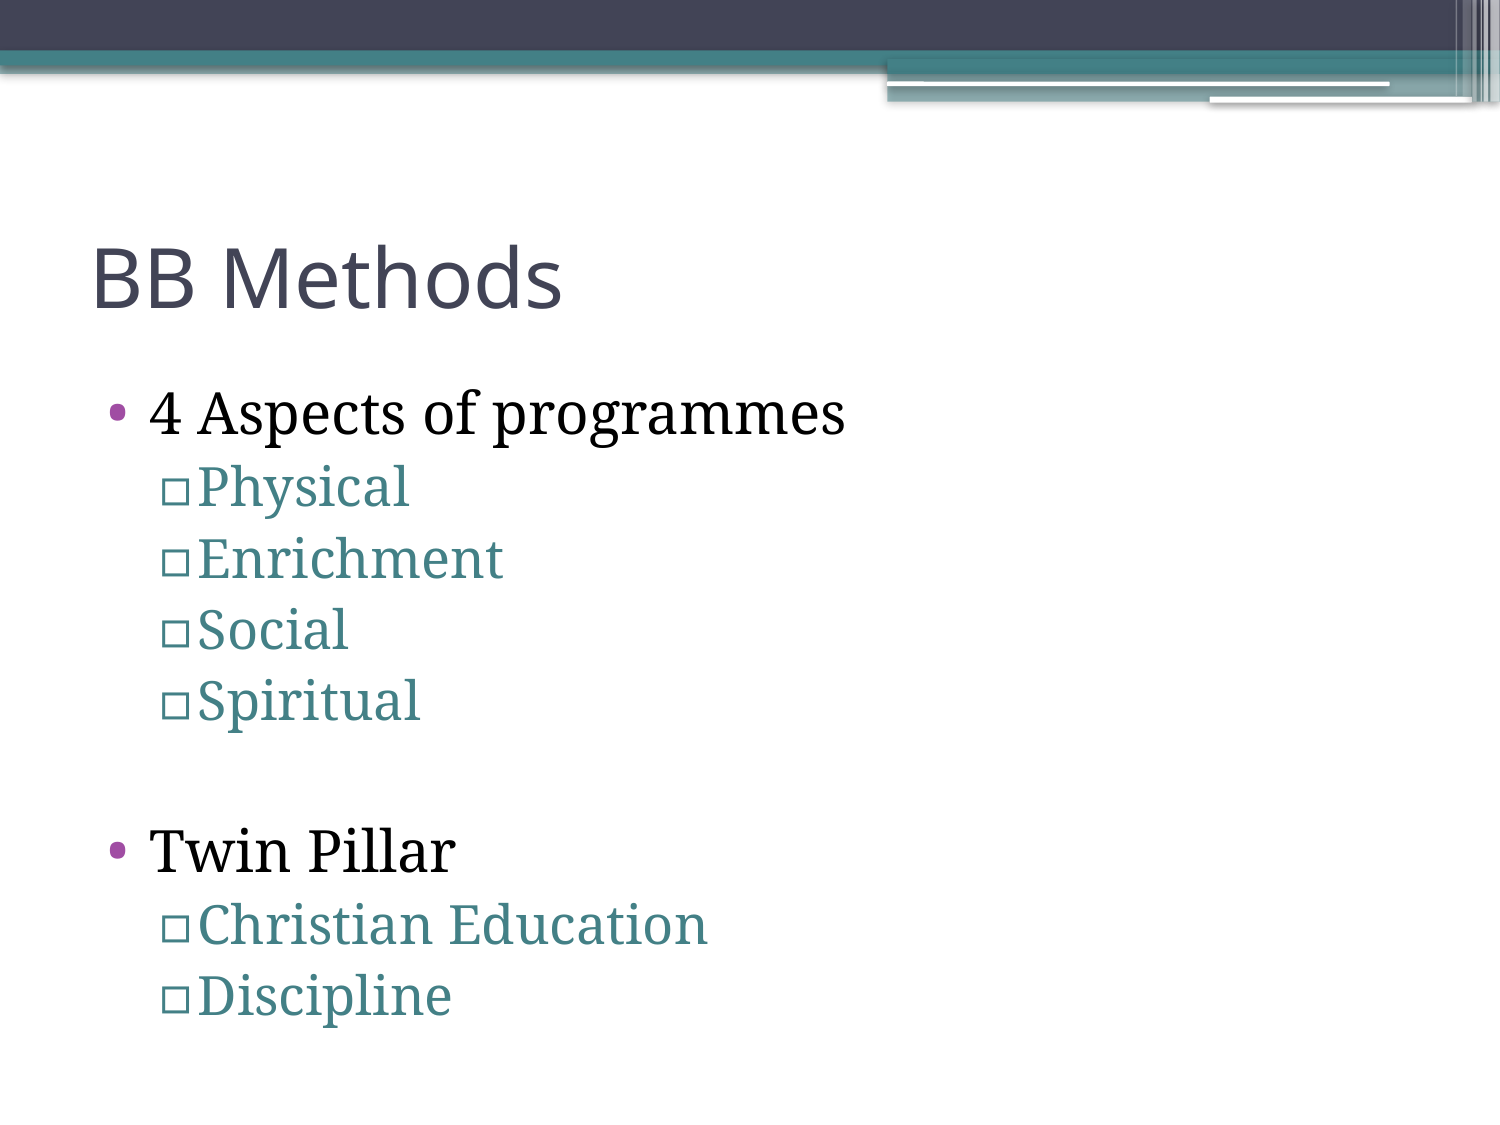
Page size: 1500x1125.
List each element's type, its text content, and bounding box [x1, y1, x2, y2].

title BB Methods [75, 187, 1425, 363]
list 4 Aspects of programmes Physical Enrichment Social Spiritual Twin Pillar Christian Education Discipline [75, 368, 1425, 1079]
